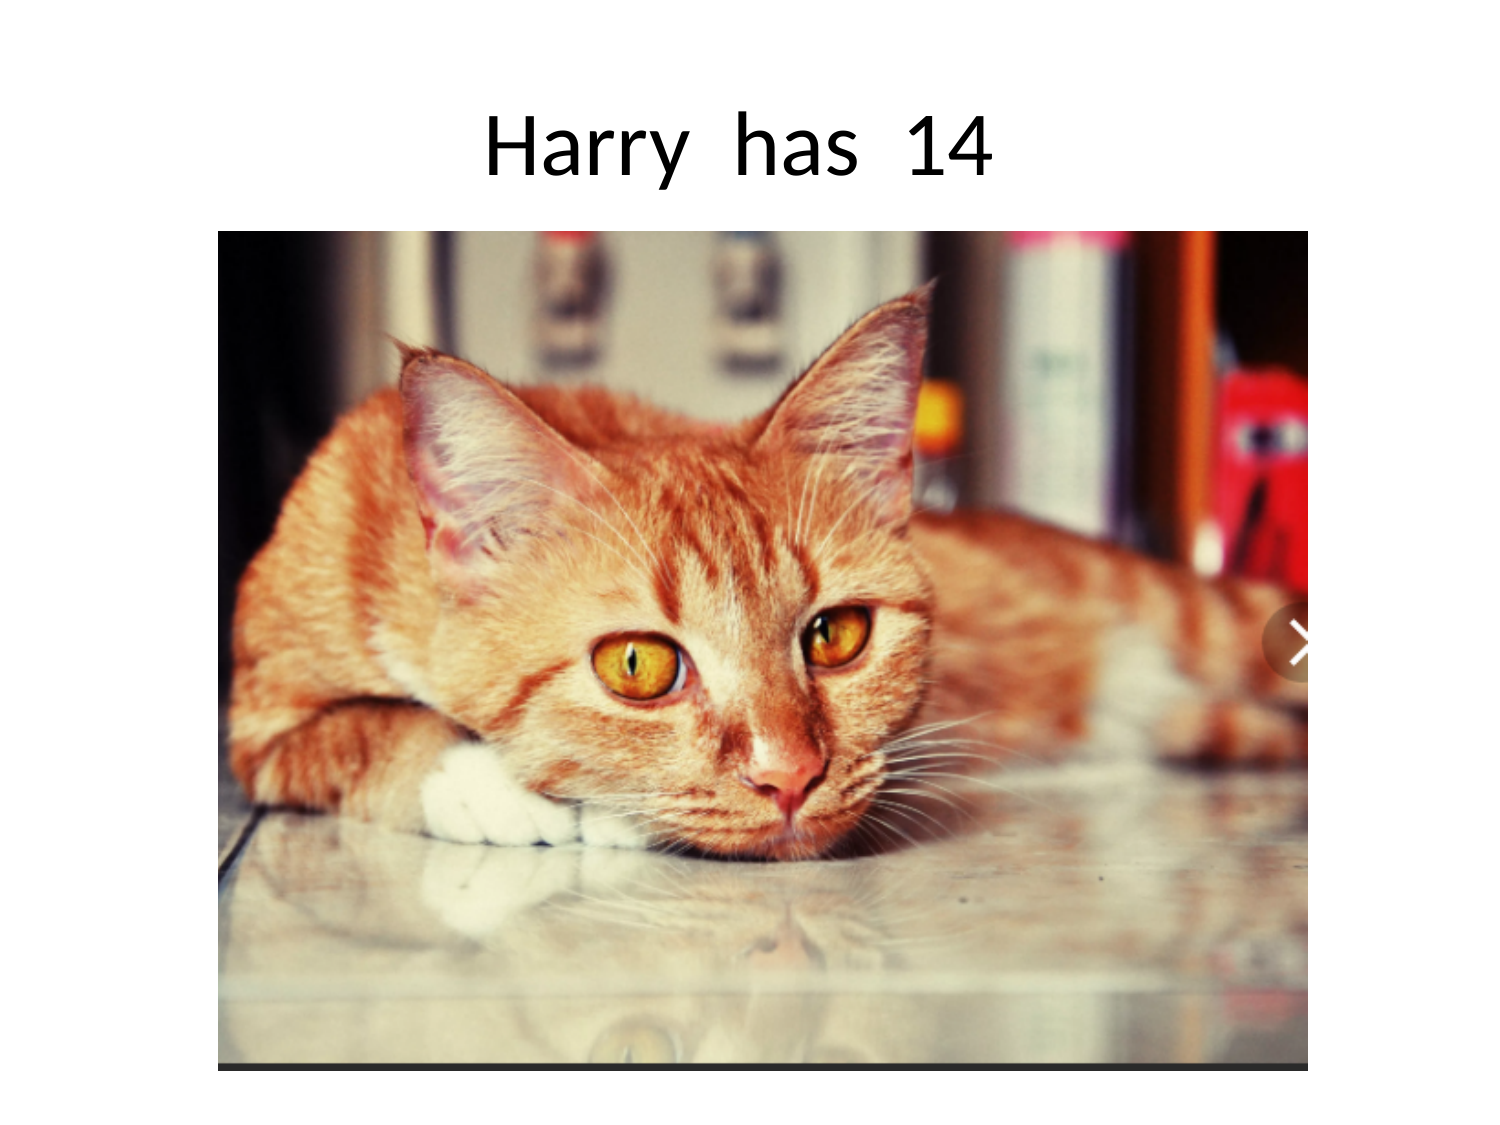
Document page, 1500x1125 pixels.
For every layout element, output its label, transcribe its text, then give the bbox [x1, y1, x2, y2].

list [218, 231, 1308, 1071]
title Harry has 14 [75, 45, 1425, 233]
